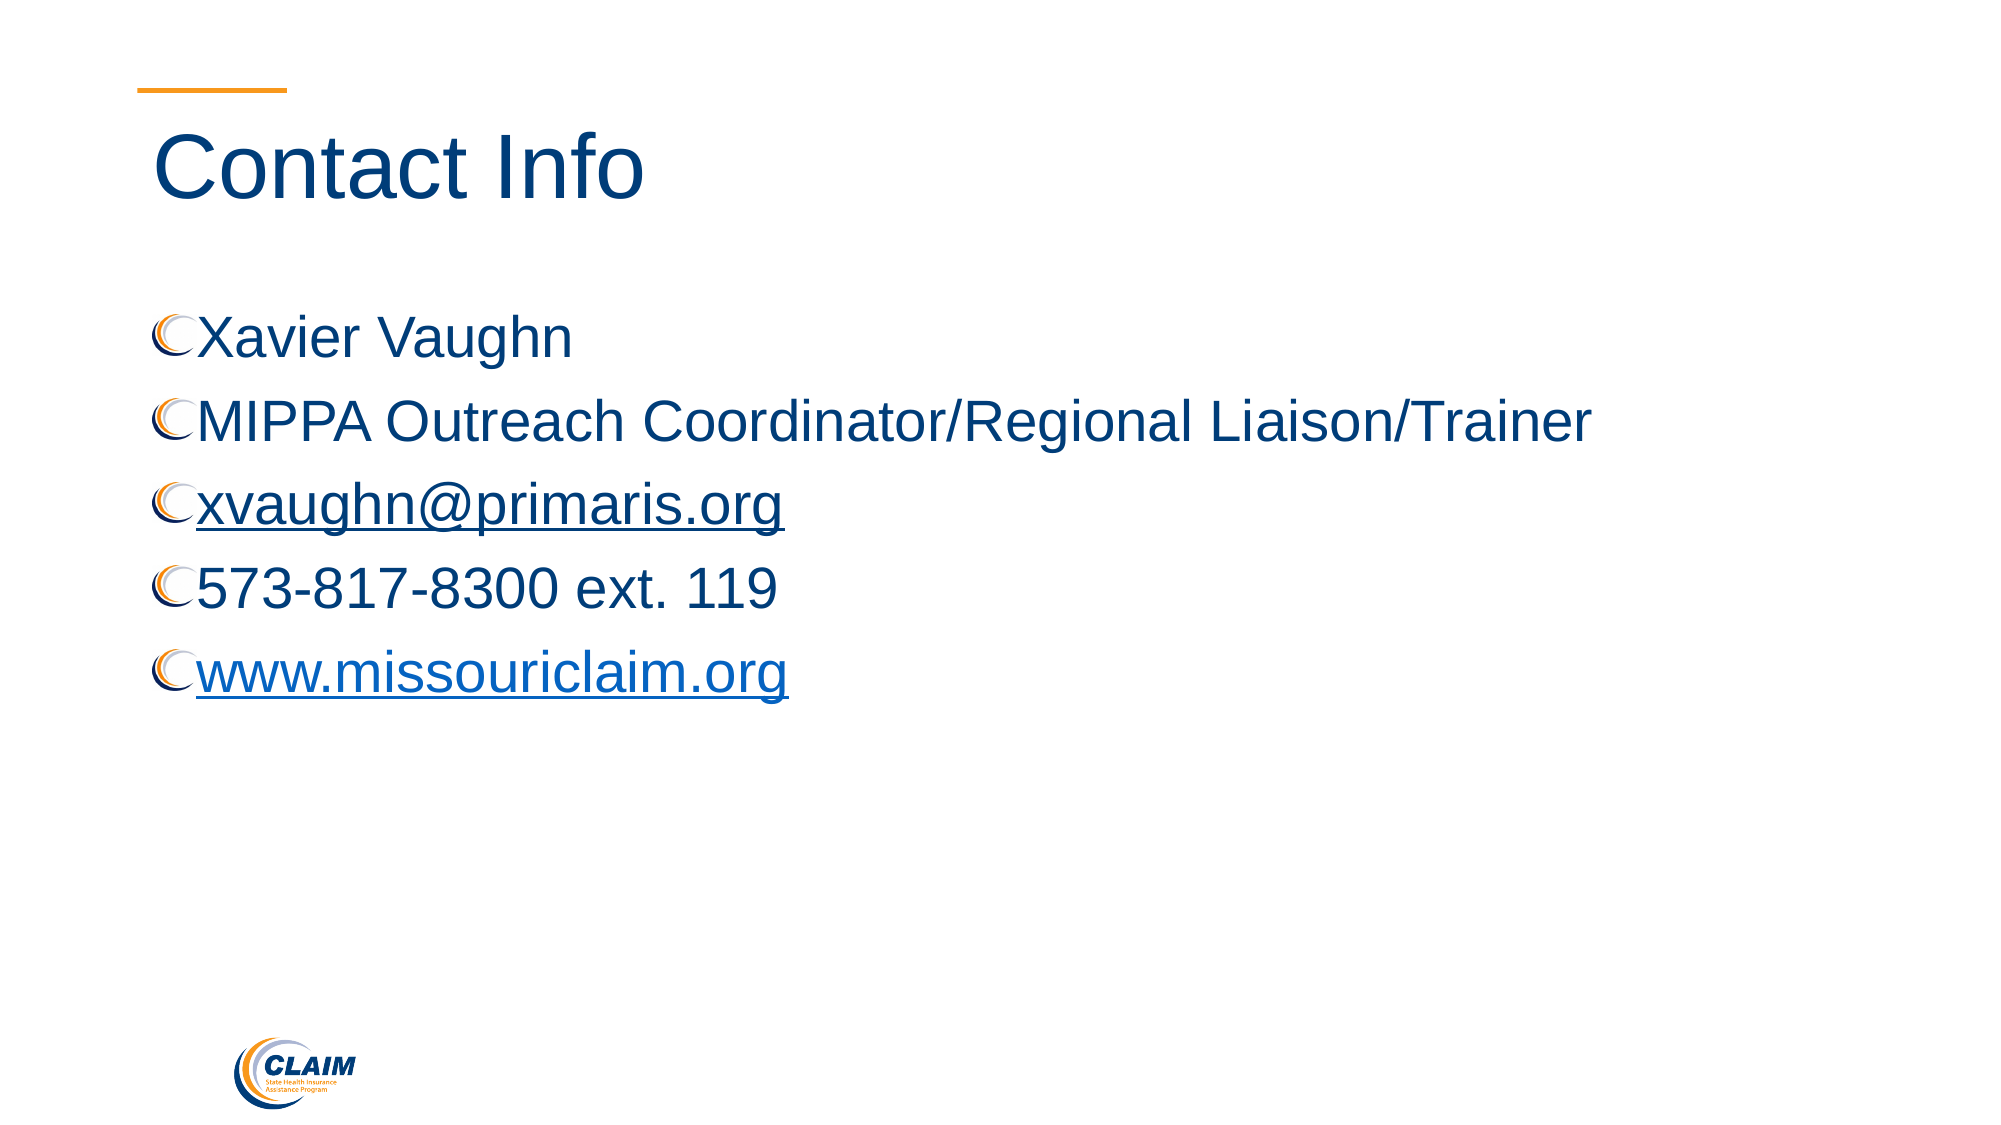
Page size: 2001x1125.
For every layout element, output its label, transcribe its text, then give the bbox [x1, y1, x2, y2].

picture [152, 482, 197, 523]
picture [152, 314, 197, 356]
picture [152, 649, 197, 691]
list Xavier Vaughn MIPPA Outreach Coordinator/Regional Liaison/Trainer xvaughn@primaris.org 573-817-8300 ext. 119 www.missouriclaim.org [137, 299, 1863, 1014]
title Contact Info [137, 59, 1863, 278]
picture [152, 565, 197, 607]
picture [152, 398, 197, 440]
picture [208, 1016, 377, 1125]
